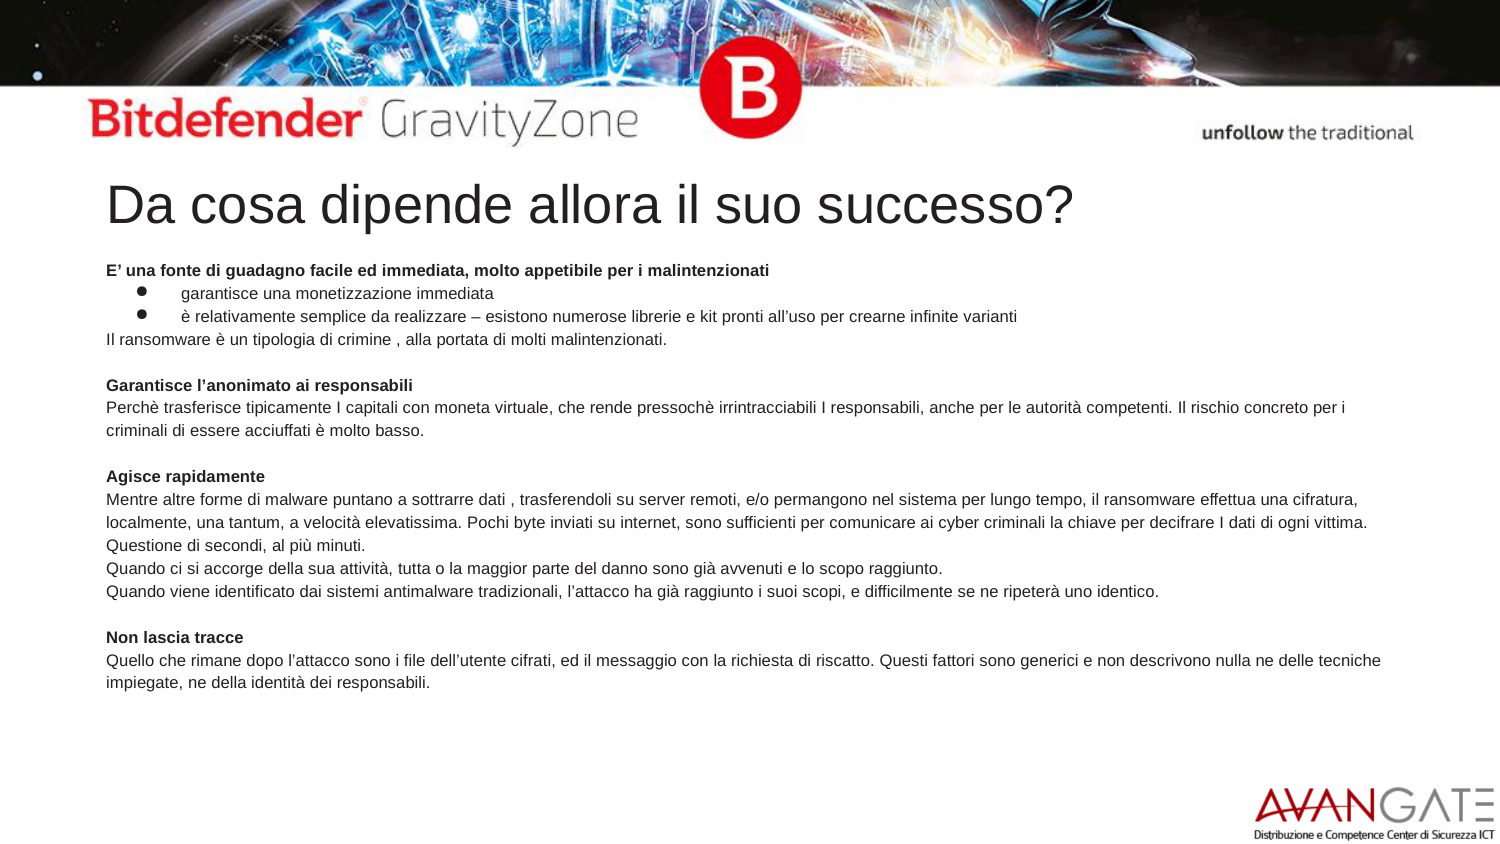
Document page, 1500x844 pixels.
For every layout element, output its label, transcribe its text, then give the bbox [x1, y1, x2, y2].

picture [0, 0, 1500, 149]
picture [1251, 785, 1500, 844]
text_box Da cosa dipende allora il suo successo? E’ una fonte di guadagno facile ed immediata, molto appetibile per i malintenzionati garantisce una monetizzazione immediata è relativamente semplice da realizzare – esistono numerose librerie e kit pronti all’uso per crearne infinite varianti Il ransomware è un tipologia di crimine , alla portata di molti malintenzionati. Garantisce l’anonimato ai responsabili Perchè trasferisce tipicamente I capitali con moneta virtuale, che rende pressochè irrintracciabili I responsabili, anche per le autorità competenti. Il rischio concreto per i criminali di essere acciuffati è molto basso. Agisce rapidamente Mentre altre forme di malware puntano a sottrarre dati , trasferendoli su server remoti, e/o permangono nel sistema per lungo tempo, il ransomware effettua una cifratura, localmente, una tantum, a velocità elevatissima. Pochi byte inviati su internet, sono sufficienti per comunicare ai cyber criminali la chiave per decifrare I dati di ogni vittima. Questione di secondi, al più minuti. Quando ci si accorge della sua attività, tutta o la maggior parte del danno sono già avvenuti e lo scopo raggiunto. Quando viene identificato dai sistemi antimalware tradizionali, l’attacco ha già raggiunto i suoi scopi, e difficilmente se ne ripeterà uno identico. Non lascia tracce Quello che rimane dopo l’attacco sono i file dell’utente cifrati, ed il messaggio con la richiesta di riscatto. Questi fattori sono generici e non descrivono nulla ne delle tecniche impiegate, ne della identità dei responsabili. [91, 156, 1416, 786]
